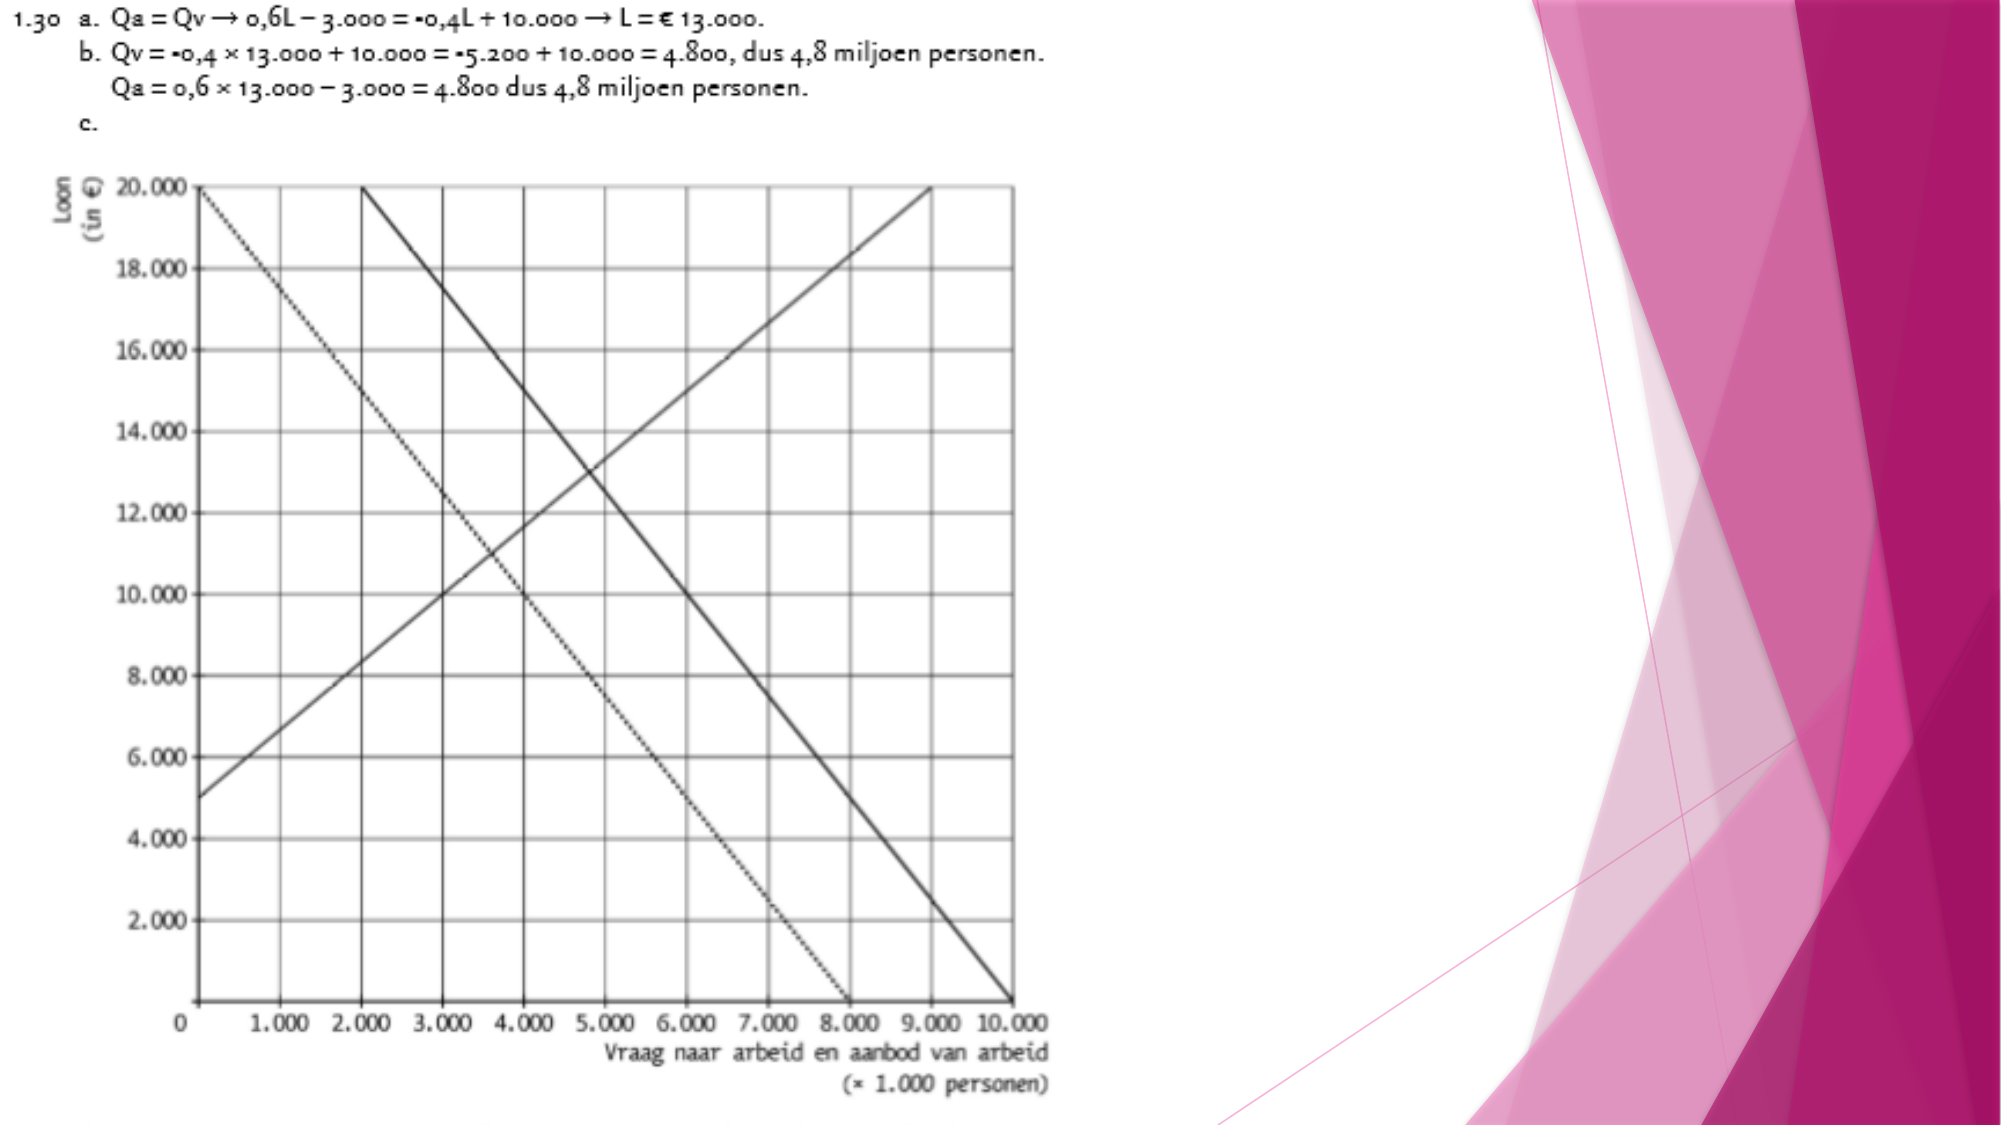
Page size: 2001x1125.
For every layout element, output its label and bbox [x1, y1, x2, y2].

picture [0, 0, 1140, 1125]
